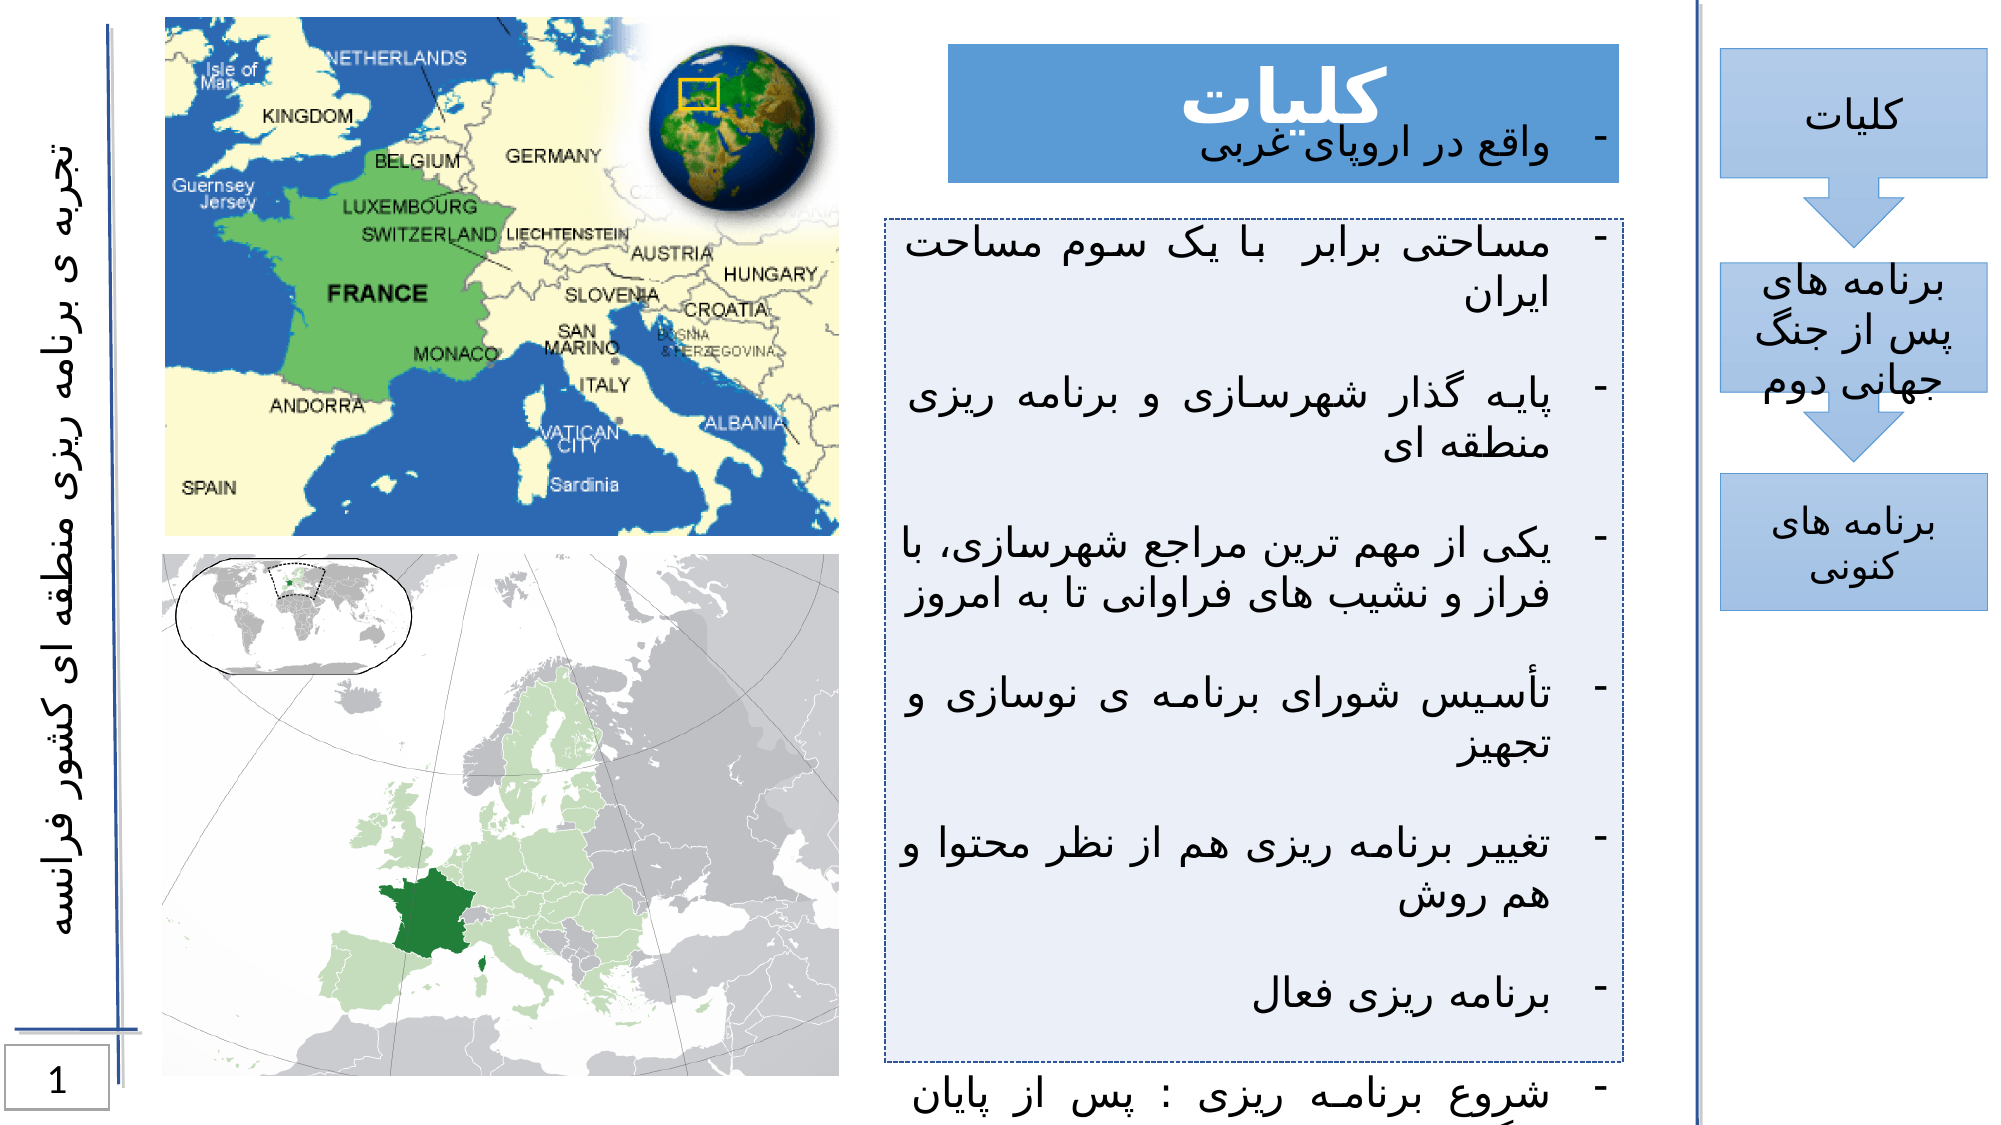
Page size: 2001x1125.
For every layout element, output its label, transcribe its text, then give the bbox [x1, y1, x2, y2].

text_box تجربه ی برنامه ریزی منطقه ای کشور فرانسه [23, 59, 88, 1022]
text_box واقع در اروپای غربی مساحتی برابر با یک سوم مساحت ایران پایه گذار شهرسازی و برنامه ریزی منطقه ای یکی از مهم ترین مراجع شهرسازی، با فراز و نشیب های فراوانی تا به امروز تأسیس شورای برنامه ی نوسازی و تجهیز تغییر برنامه ریزی هم از نظر محتوا و هم روش برنامه ریزی فعال شروع برنامه ریزی : پس از پایان جنگ جهانی دوم [884, 218, 1624, 1063]
text_box کلیات [1719, 48, 1988, 249]
text_box برنامه های کنونی [1720, 473, 1988, 611]
text_box برنامه های پس از جنگ جهانی دوم [1719, 262, 1988, 463]
text_box کلیات [945, 41, 1622, 186]
picture [164, 17, 839, 536]
picture [162, 554, 839, 1076]
text_box 1 [4, 1044, 110, 1111]
